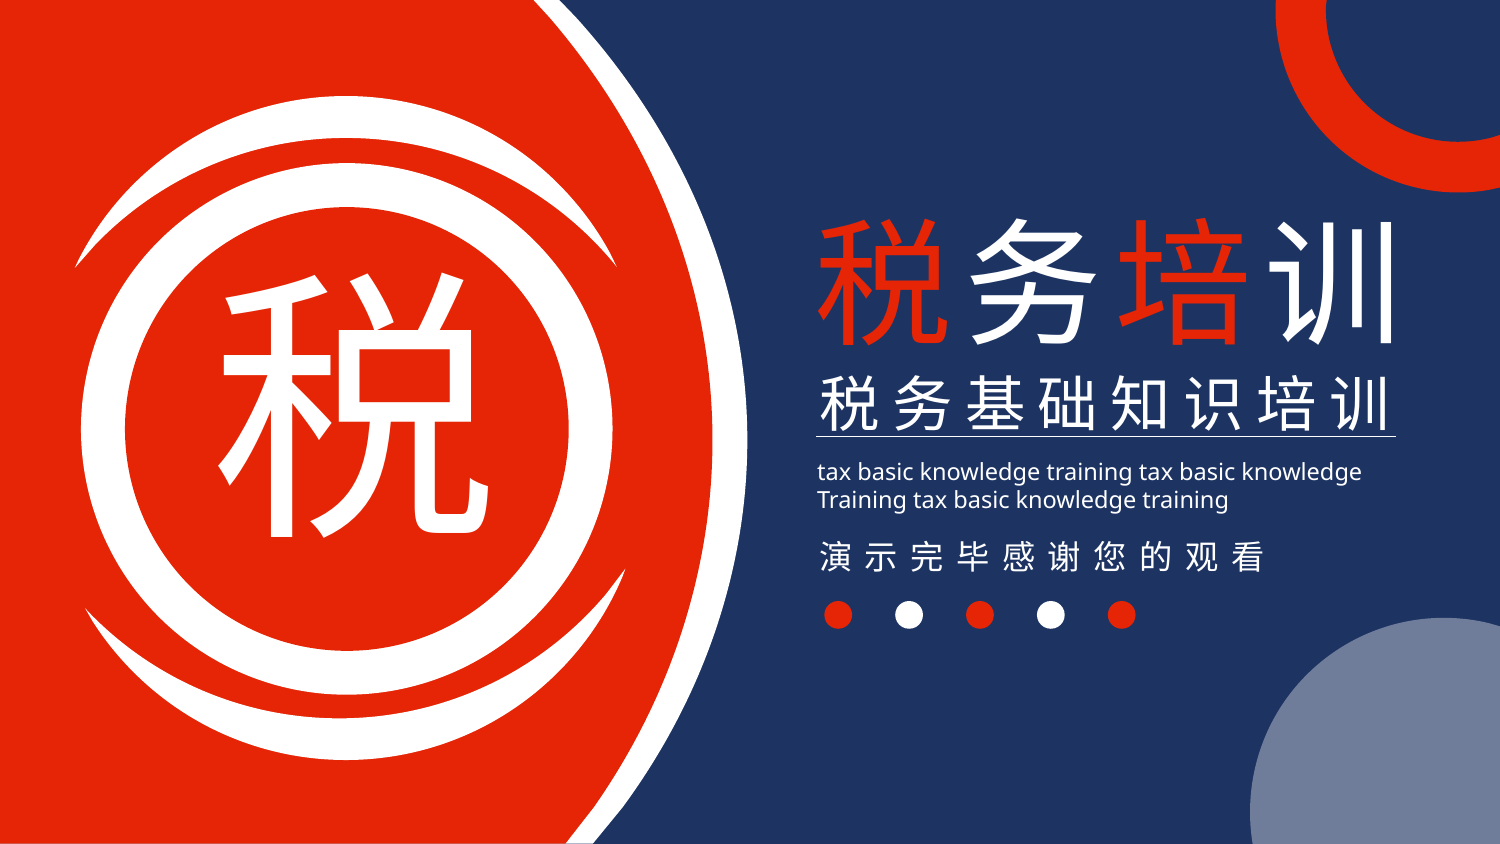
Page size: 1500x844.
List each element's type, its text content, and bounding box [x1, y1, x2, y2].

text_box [0, 0, 748, 844]
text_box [1275, 0, 1500, 193]
text_box tax basic knowledge training tax basic knowledge Training tax basic knowledge training [802, 449, 1411, 521]
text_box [804, 358, 1438, 447]
text_box 税务培训 [800, 189, 1438, 370]
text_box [81, 43, 613, 812]
text_box 演示完毕感谢您的观看 [804, 528, 1307, 584]
text_box [1250, 617, 1500, 844]
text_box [824, 600, 1136, 629]
